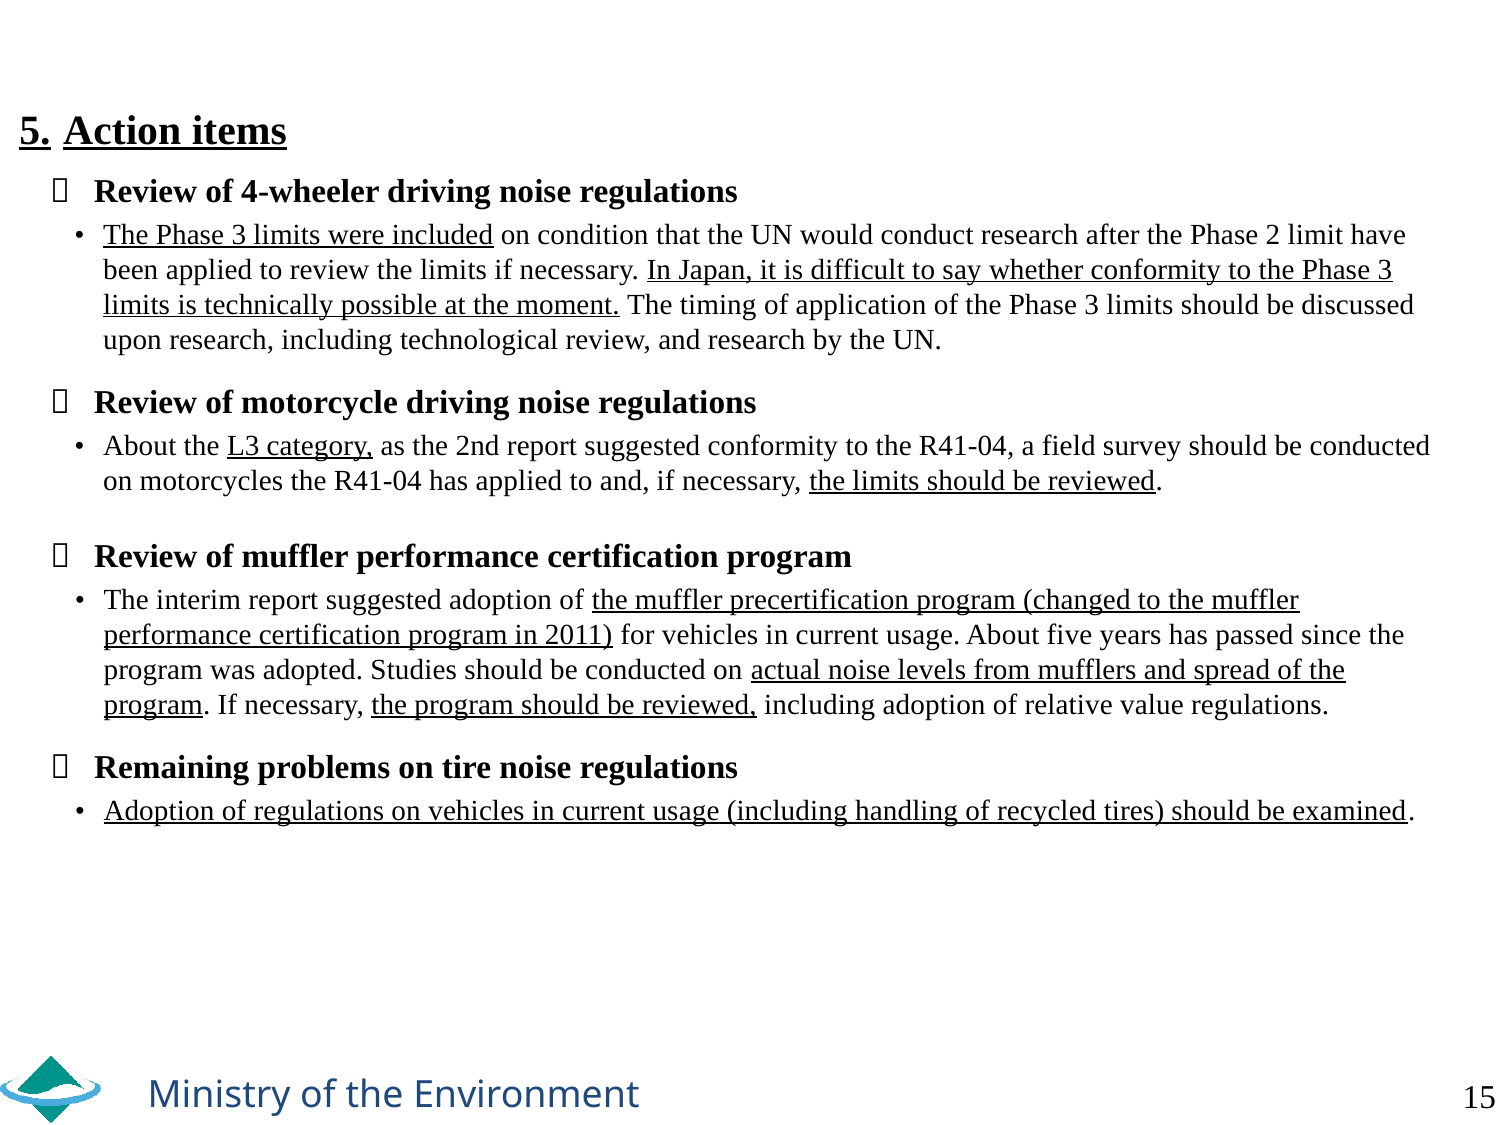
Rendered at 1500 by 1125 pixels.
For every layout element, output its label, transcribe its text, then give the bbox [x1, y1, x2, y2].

picture [0, 1056, 101, 1124]
text_box 5. Action items [4, 95, 1437, 161]
text_box 15 [1160, 1065, 1500, 1125]
text_box  Review of 4-wheeler driving noise regulations • The Phase 3 limits were included on condition that the UN would conduct research after the Phase 2 limit have been applied to review the limits if necessary. In Japan, it is difficult to say whether conformity to the Phase 3 limits is technically possible at the moment. The timing of application of the Phase 3 limits should be discussed upon research, including technological review, and research by the UN.  Review of motorcycle driving noise regulations • About the L3 category, as the 2nd report suggested conformity to the R41-04, a field survey should be conducted on motorcycles the R41-04 has applied to and, if necessary, the limits should be reviewed. [35, 161, 1465, 504]
text_box Ministry of the Environment [132, 1062, 656, 1123]
text_box  Review of muffler performance certification program • The interim report suggested adoption of the muffler precertification program (changed to the muffler performance certification program in 2011) for vehicles in current usage. About five years has passed since the program was adopted. Studies should be conducted on actual noise levels from mufflers and spread of the program. If necessary, the program should be reviewed, including adoption of relative value regulations.  Remaining problems on tire noise regulations • Adoption of regulations on vehicles in current usage (including handling of recycled tires) should be examined. [35, 527, 1466, 834]
